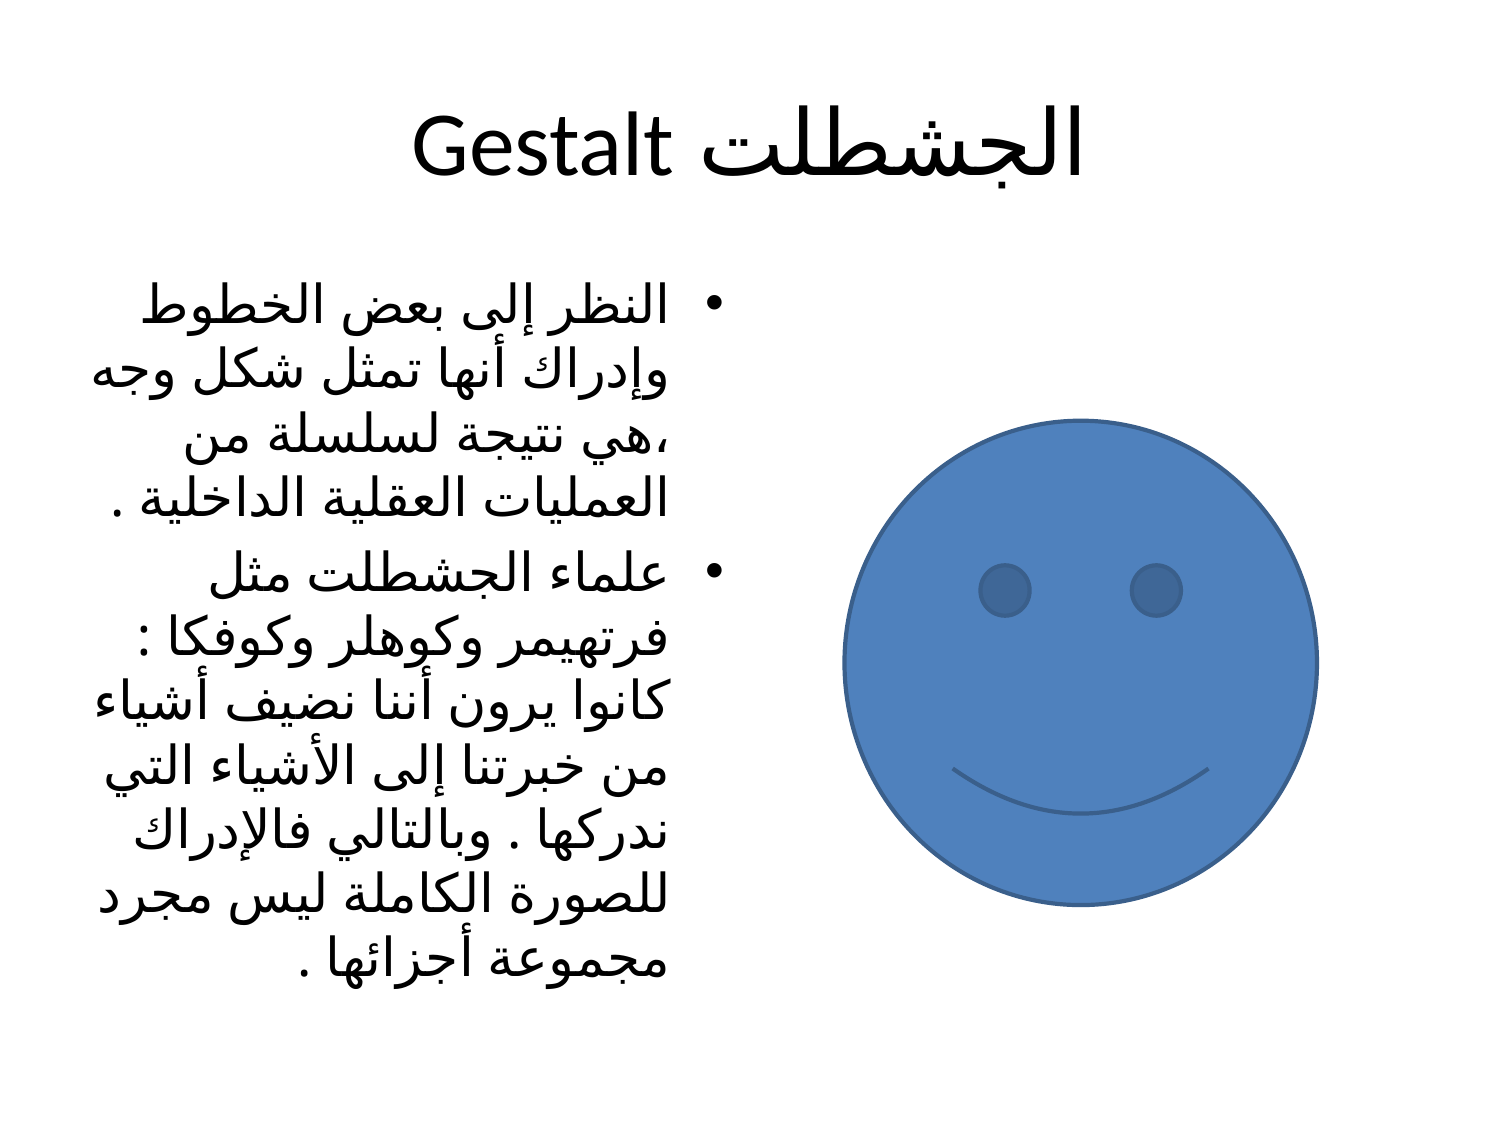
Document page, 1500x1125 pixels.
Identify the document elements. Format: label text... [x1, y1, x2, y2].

title الجشطلت Gestalt [75, 45, 1425, 233]
list النظر إلى بعض الخطوط وإدراك أنها تمثل شكل وجه ،هي نتيجة لسلسلة من العمليات العقلية الداخلية . علماء الجشطلت مثل فرتهيمر وكوهلر وكوفكا : كانوا يرون أننا نضيف أشياء من خبرتنا إلى الأشياء التي ندركها . وبالتالي فالإدراك للصورة الكاملة ليس مجرد مجموعة أجزائها . [75, 262, 738, 1005]
text_box [842, 418, 1320, 908]
